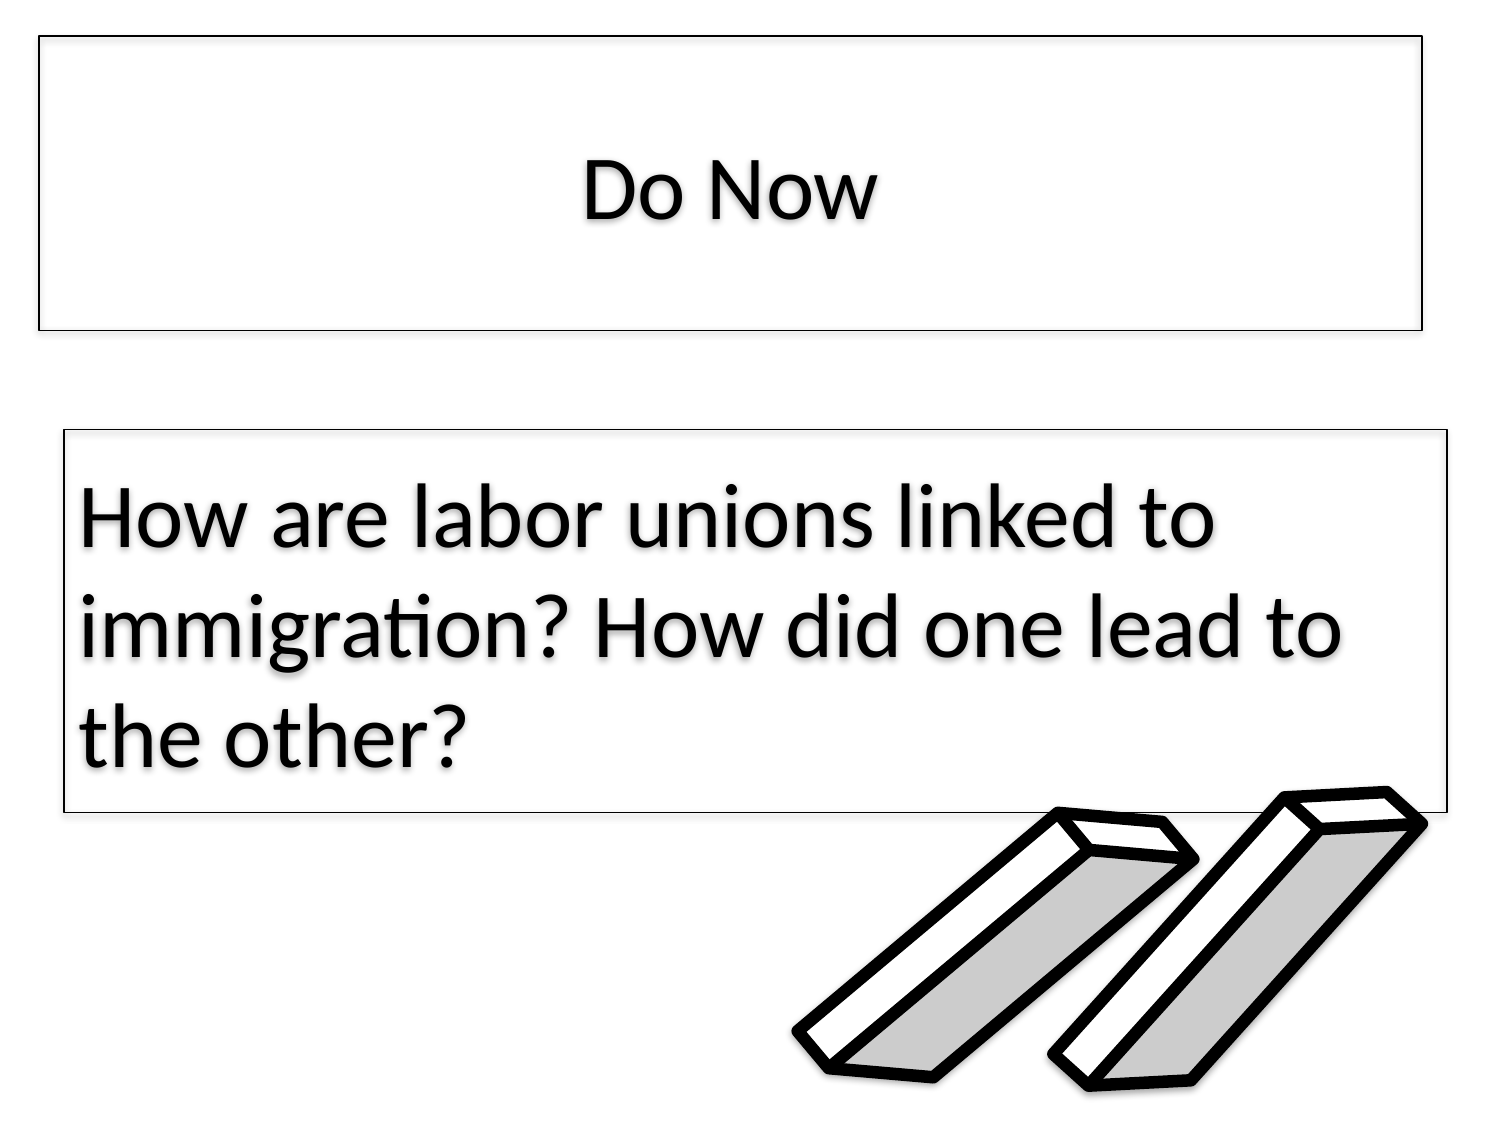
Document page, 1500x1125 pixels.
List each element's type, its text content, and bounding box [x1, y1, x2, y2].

text_box How are labor unions linked to immigration? How did one lead to the other? [63, 429, 1448, 813]
text_box [797, 812, 1194, 1079]
text_box [1052, 791, 1423, 1087]
text_box Do Now [38, 35, 1423, 331]
